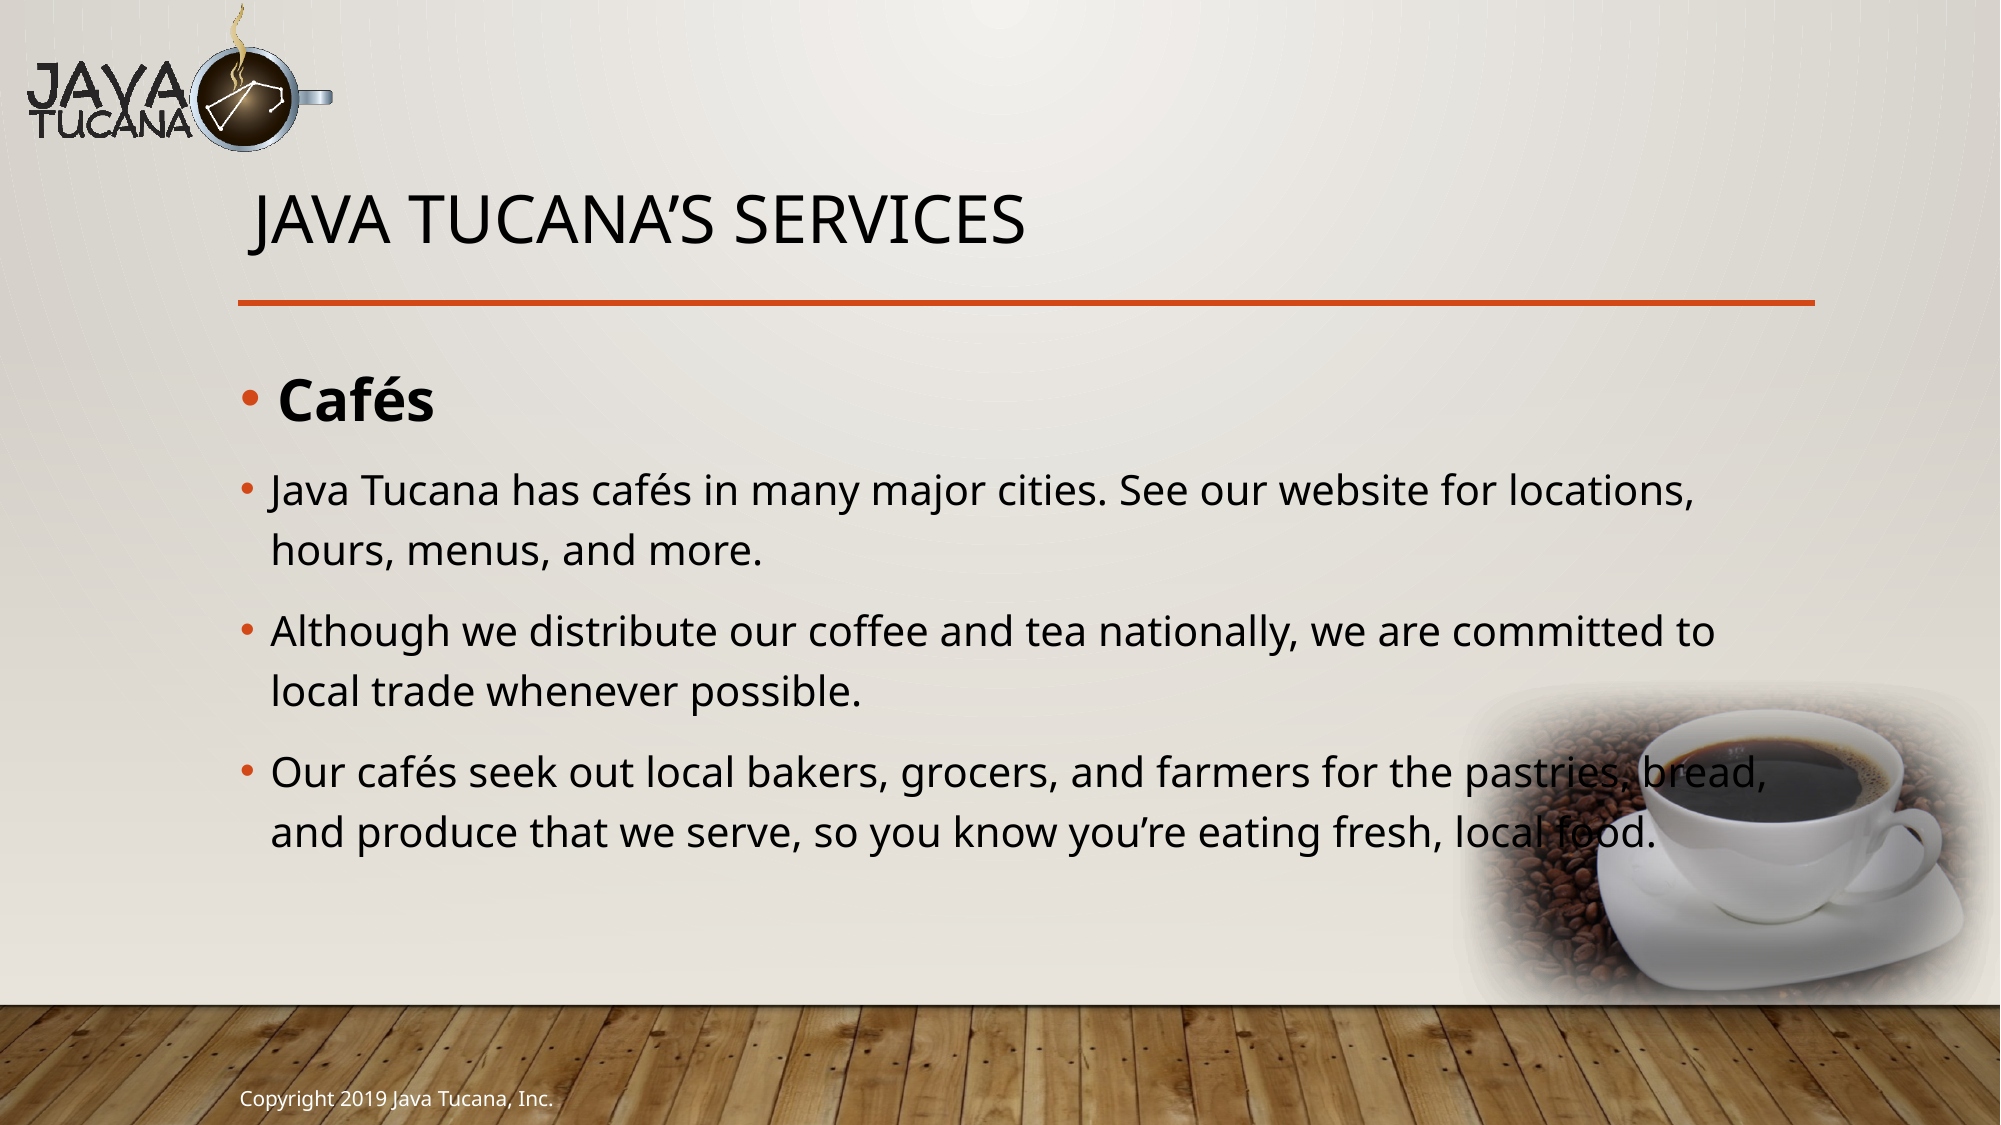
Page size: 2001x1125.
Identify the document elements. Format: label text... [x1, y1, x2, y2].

picture [0, 1005, 2000, 1125]
footer Copyright 2019 Java Tucana, Inc. [224, 1074, 1199, 1125]
list Cafés Java Tucana has cafés in many major cities. See our website for locations, hours, menus, and more. Although we distribute our coffee and tea nationally, we are committed to local trade whenever possible. Our cafés seek out local bakers, grocers, and farmers for the pastries, bread, and produce that we serve, so you know you’re eating fresh, local food. [225, 341, 1785, 1002]
picture [13, 0, 341, 159]
title Java Tucana’s Services [238, 178, 1814, 305]
picture [1785, 767, 1906, 953]
